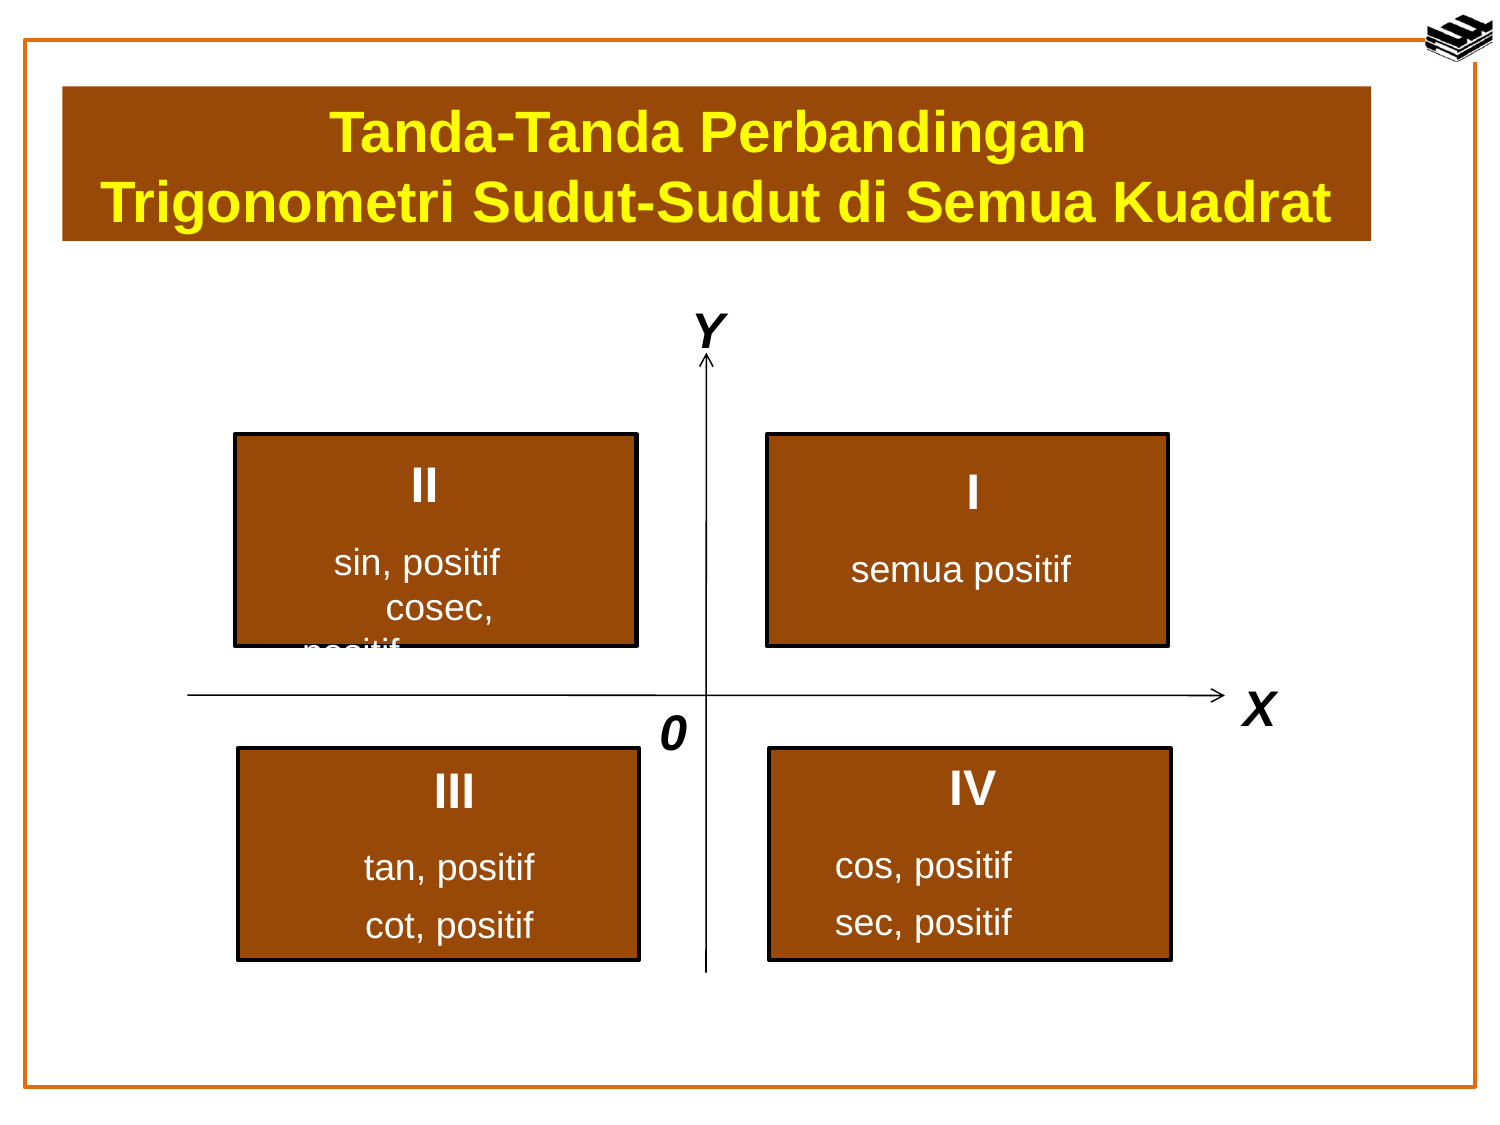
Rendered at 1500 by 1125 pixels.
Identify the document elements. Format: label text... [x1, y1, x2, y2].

text_box Tanda-Tanda Perbandingan Trigonometri Sudut-Sudut di Semua Kuadrat [62, 86, 1372, 241]
picture [1425, 11, 1493, 62]
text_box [187, 290, 1292, 973]
